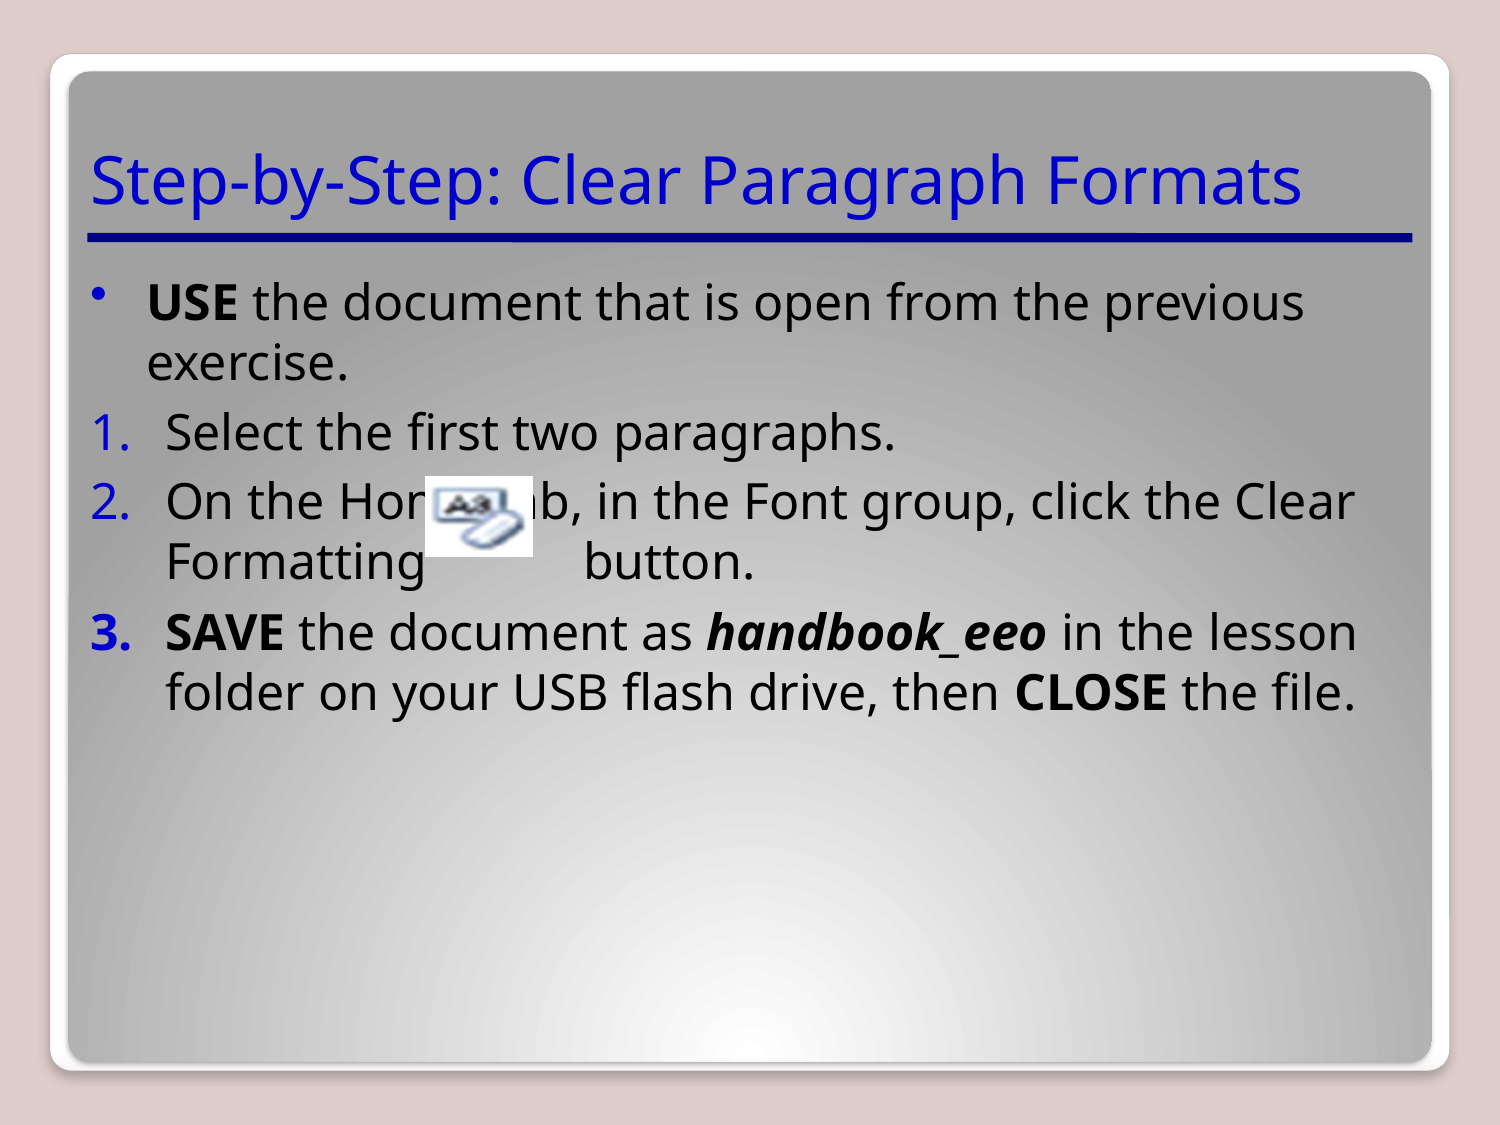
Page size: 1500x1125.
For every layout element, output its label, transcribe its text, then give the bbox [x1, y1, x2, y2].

title Step-by-Step: Clear Paragraph Formats [74, 74, 1426, 226]
list USE the document that is open from the previous exercise. Select the first two paragraphs. On the Home tab, in the Font group, click the Clear Formatting button. SAVE the document as handbook_eeo in the lesson folder on your USB flash drive, then CLOSE the file. [75, 262, 1425, 1063]
picture [424, 476, 534, 557]
